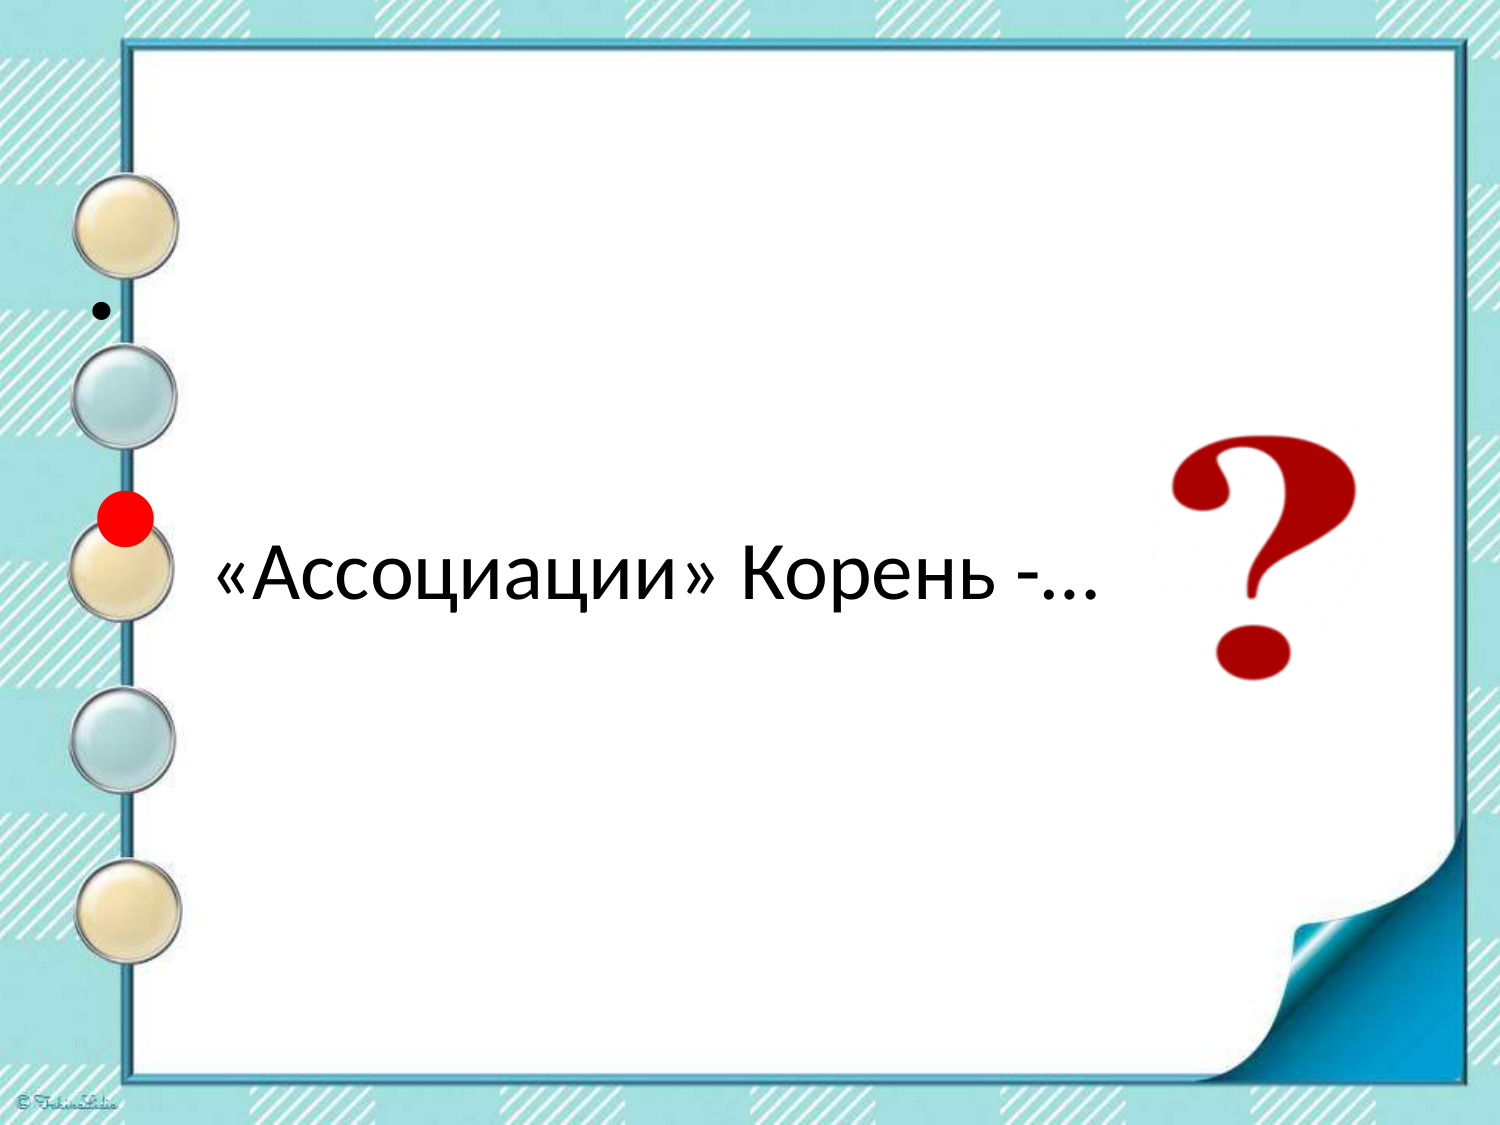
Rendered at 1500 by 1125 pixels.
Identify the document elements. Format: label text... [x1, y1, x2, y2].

picture [0, 0, 1500, 1125]
list «Ассоциации» Корень -… [75, 262, 1425, 1005]
